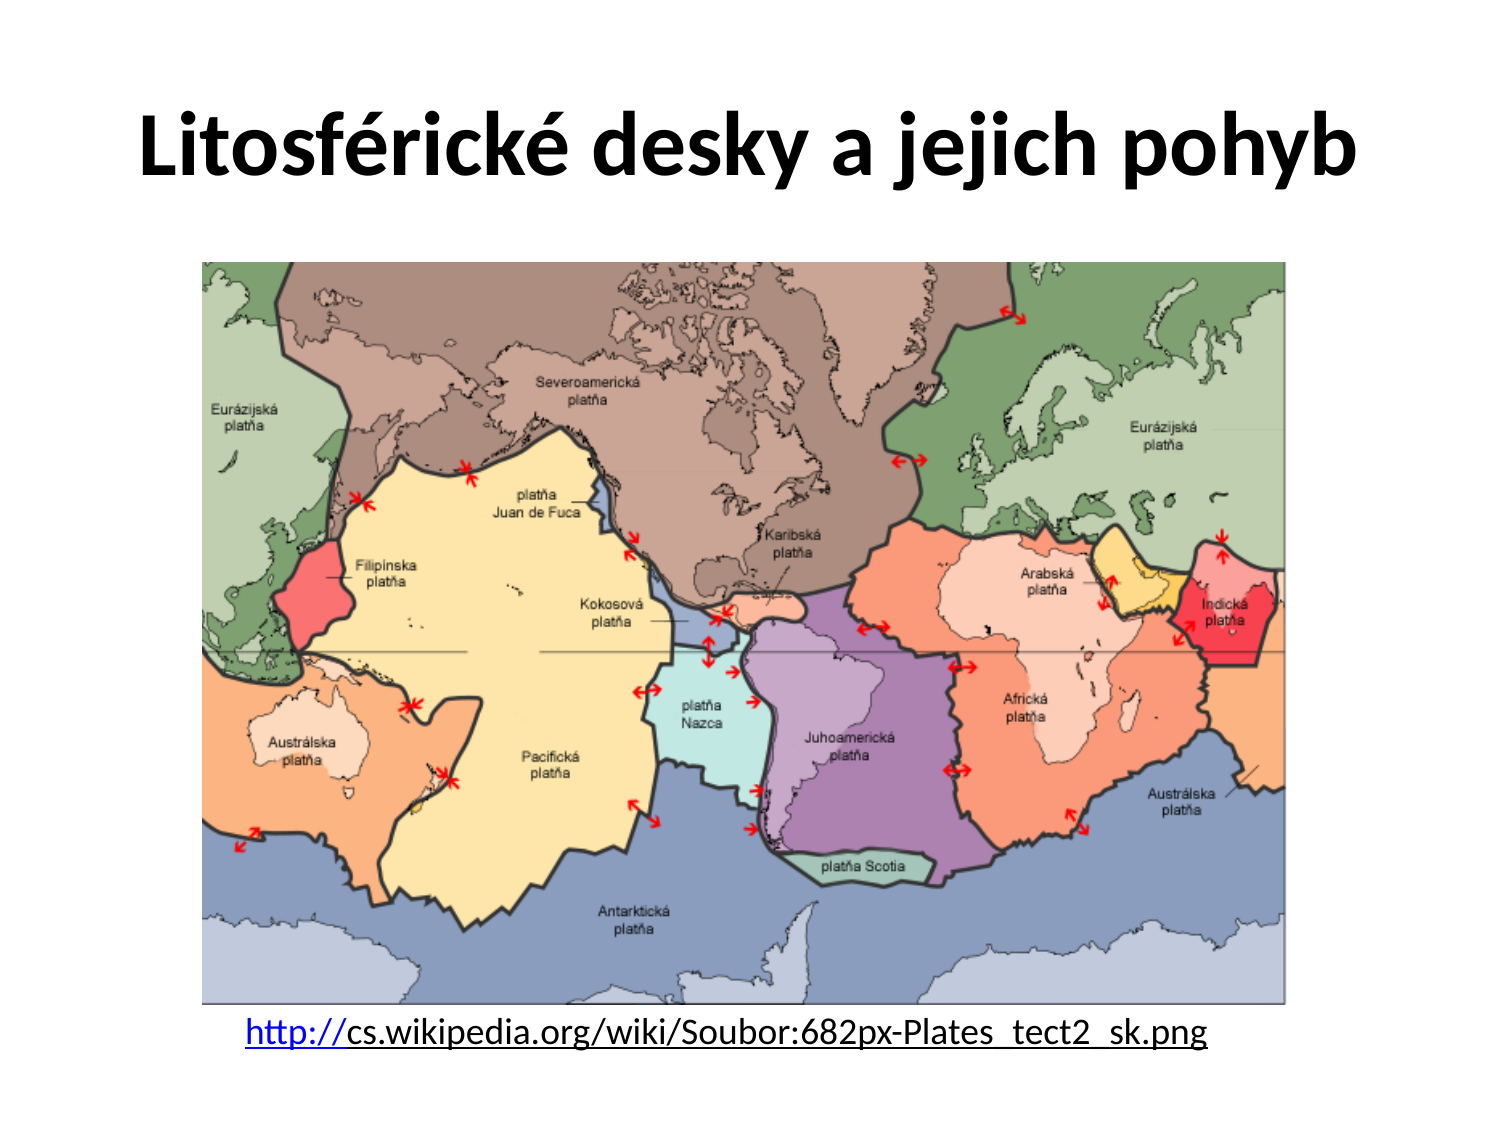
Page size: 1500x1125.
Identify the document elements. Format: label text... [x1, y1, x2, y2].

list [201, 262, 1299, 1006]
title Litosférické desky a jejich pohyb [75, 45, 1425, 233]
text_box http://cs.wikipedia.org/wiki/Soubor:682px-Plates_tect2_sk.png [230, 1014, 1270, 1060]
